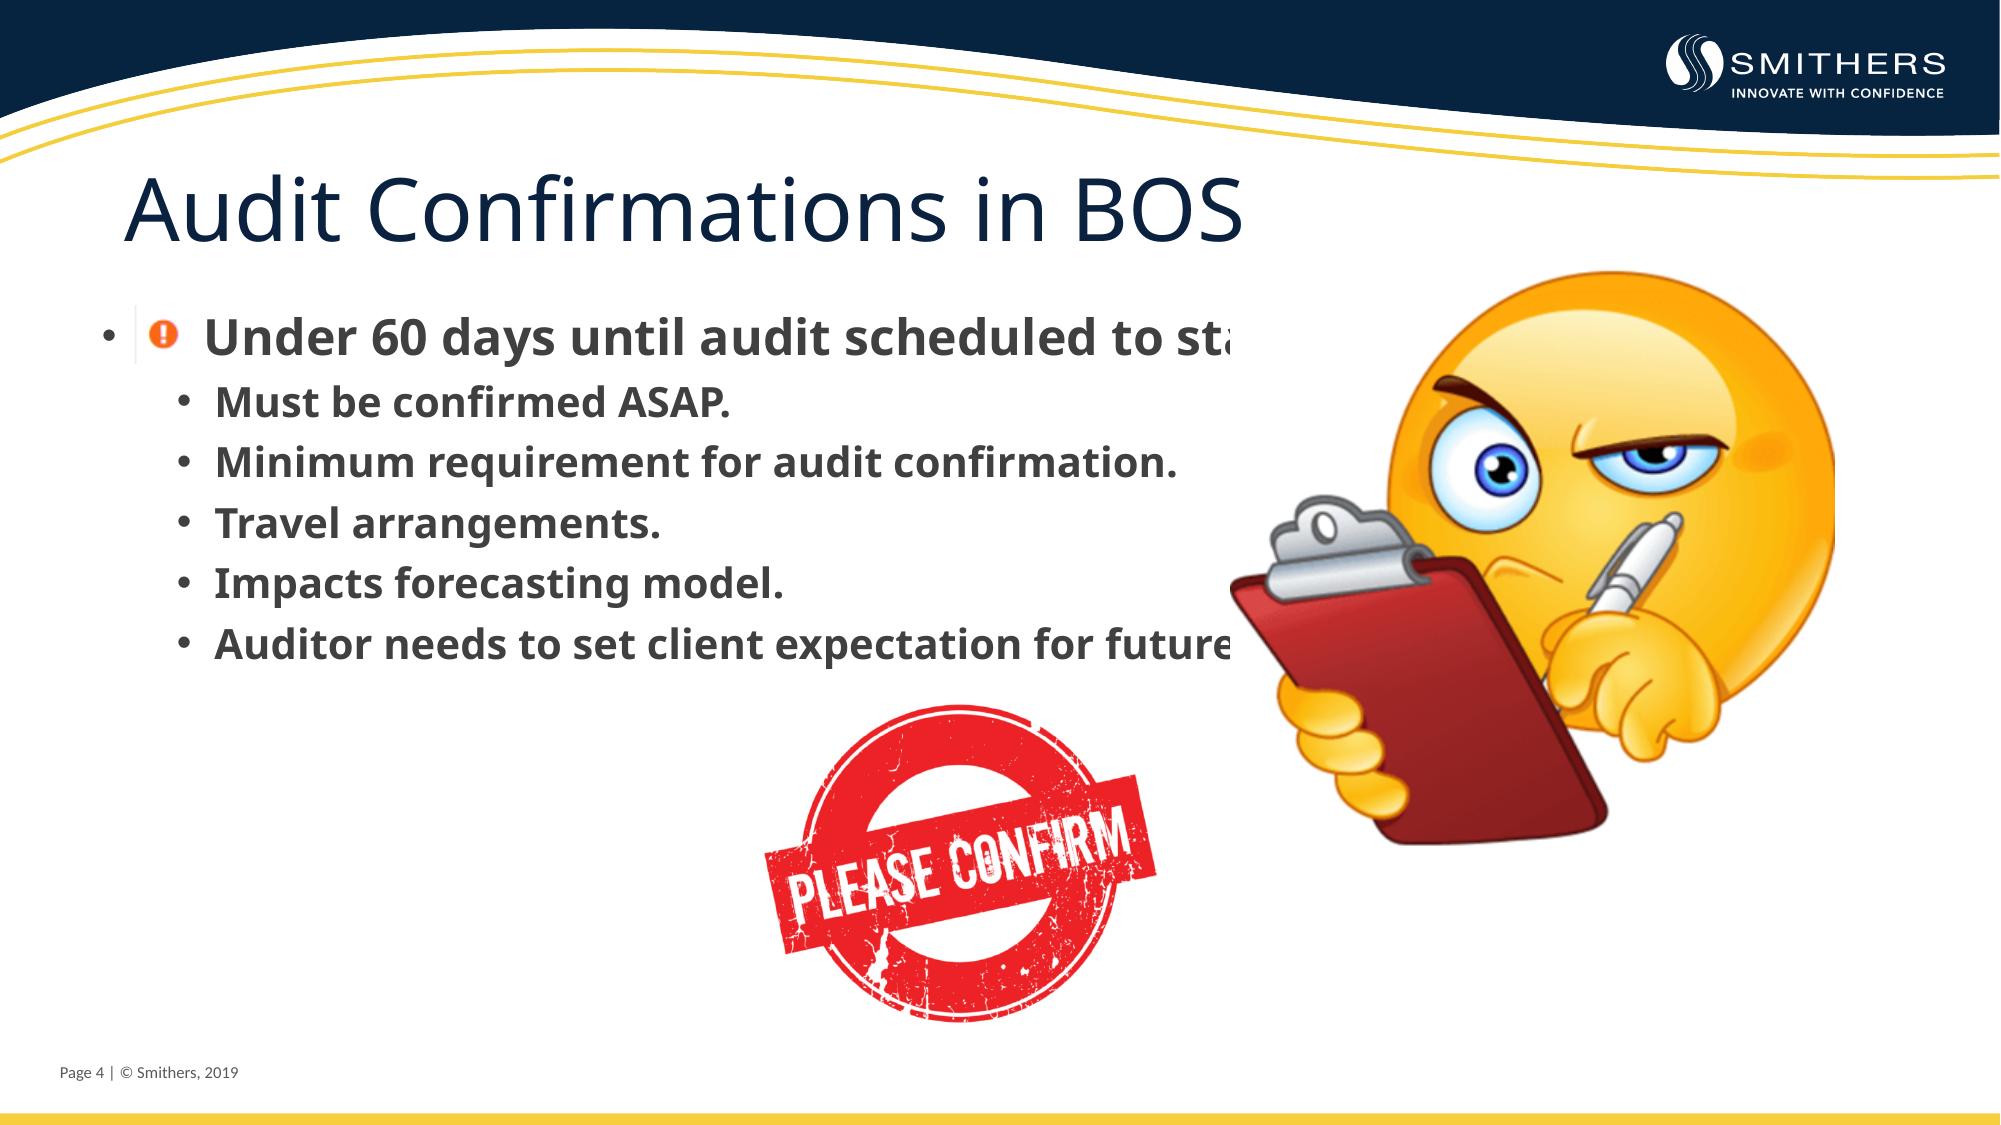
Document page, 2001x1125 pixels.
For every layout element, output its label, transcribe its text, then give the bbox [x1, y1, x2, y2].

picture [0, 0, 2000, 194]
picture [757, 699, 1158, 1030]
picture [1229, 256, 1835, 855]
list Under 60 days until audit scheduled to start. Must be confirmed ASAP. Minimum requirement for audit confirmation. Travel arrangements. Impacts forecasting model. Auditor needs to set client expectation for future audits. [101, 306, 1863, 1042]
slide_number Page 4 | © Smithers, 2019 [59, 1029, 371, 1083]
picture [132, 305, 188, 364]
title Audit Confirmations in BOS [101, 120, 1863, 306]
